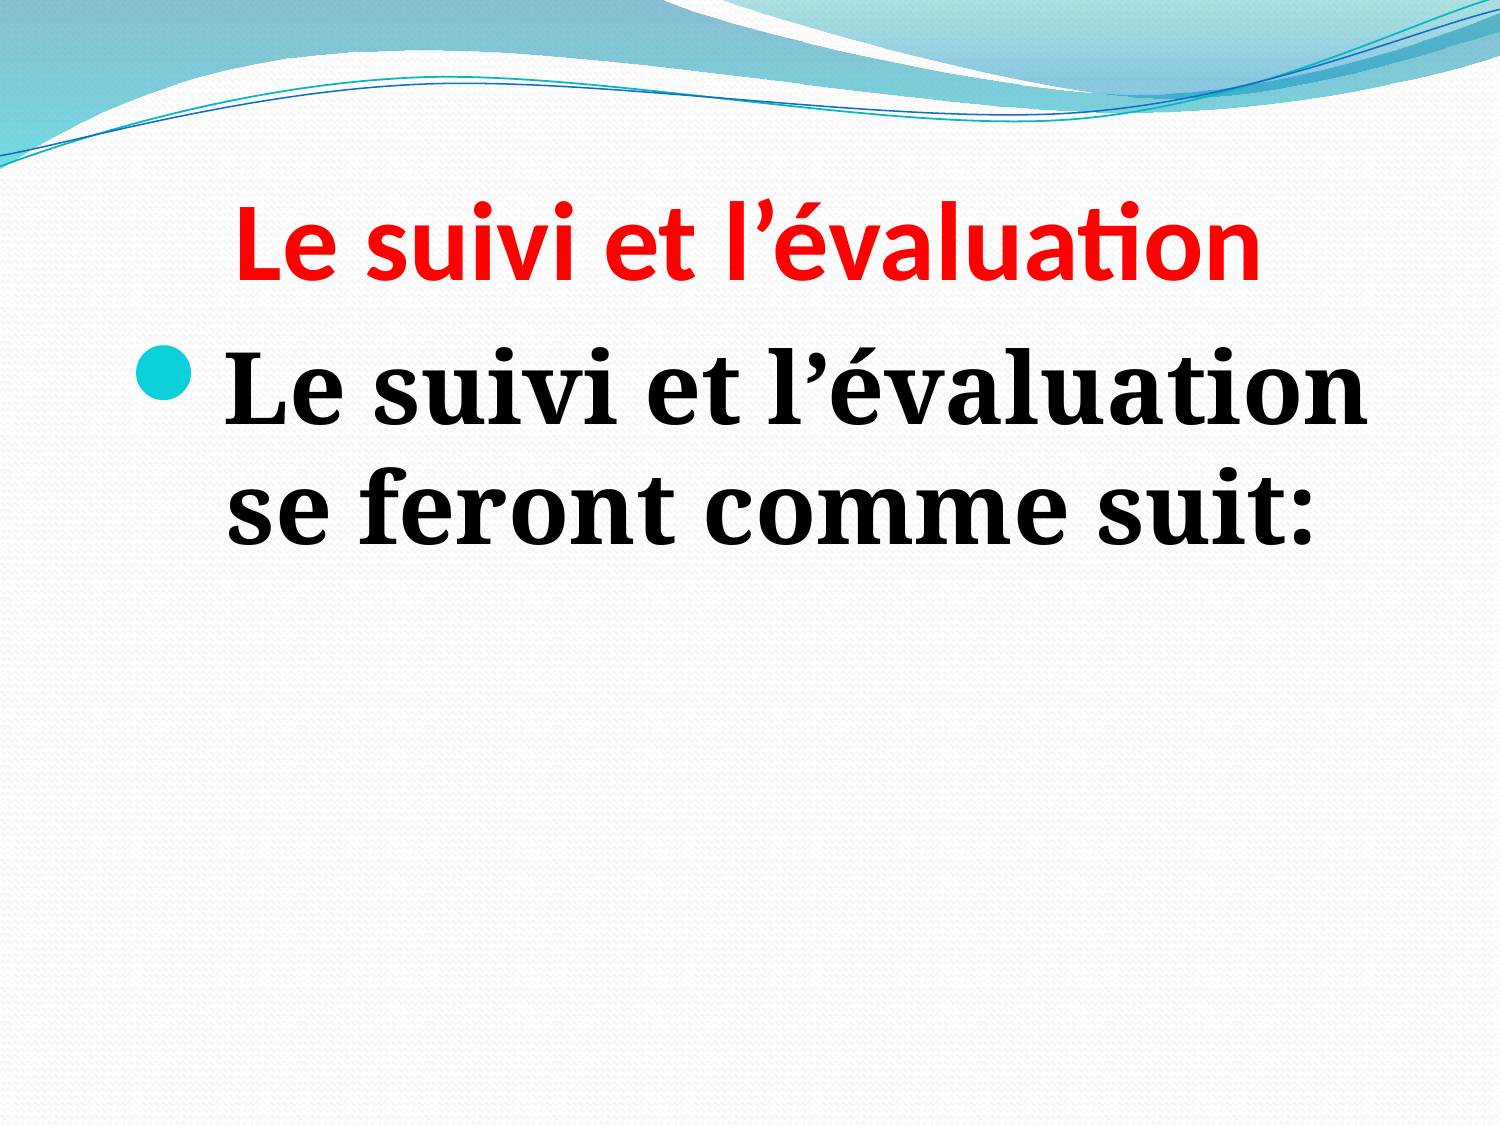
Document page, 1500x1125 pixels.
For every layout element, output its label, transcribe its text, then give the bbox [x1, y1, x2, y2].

title Le suivi et l’évaluation [75, 115, 1425, 303]
list Le suivi et l’évaluation se feront comme suit: [75, 317, 1425, 1038]
